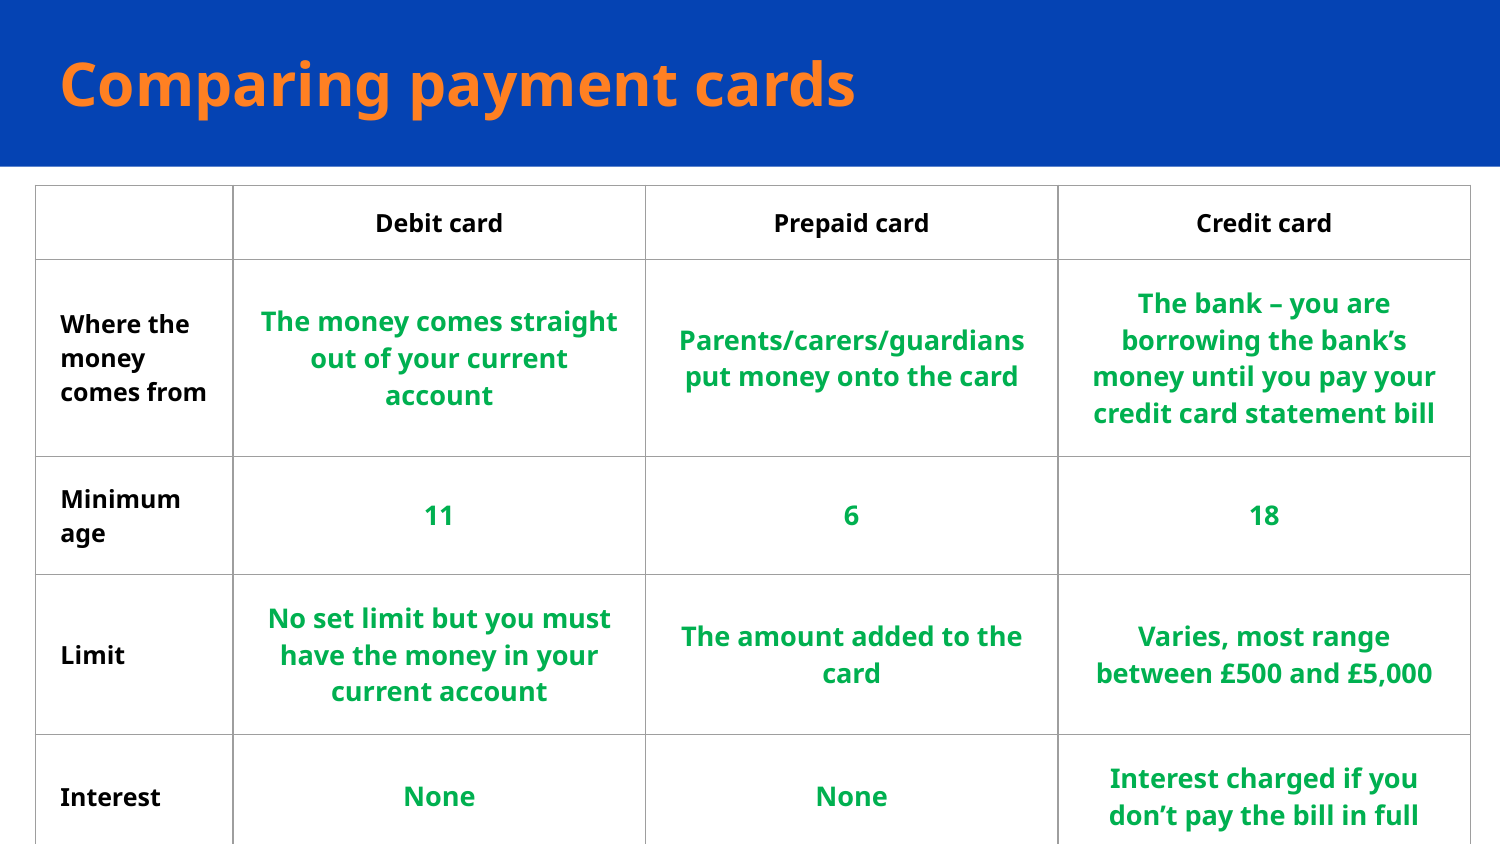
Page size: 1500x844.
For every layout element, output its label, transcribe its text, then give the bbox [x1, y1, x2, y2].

table_cell Varies, most range between £500 and £5,000 [1059, 575, 1470, 734]
table_cell Parents/carers/guardians put money onto the card [646, 260, 1057, 456]
table_cell 11 [234, 457, 645, 574]
table_cell Interest [36, 735, 232, 844]
table_cell The money comes straight out of your current account [234, 260, 645, 456]
title Comparing payment cards [44, 39, 1313, 125]
table_cell None [646, 735, 1057, 844]
table_cell The bank – you are borrowing the bank’s money until you pay your credit card statement bill [1059, 260, 1470, 456]
table_cell No set limit but you must have the money in your current account [234, 575, 645, 734]
table_cell 6 [646, 457, 1057, 574]
table_header [36, 186, 232, 259]
table_cell None [234, 735, 645, 844]
table_cell Interest charged if you don’t pay the bill in full [1059, 735, 1470, 844]
table_header Prepaid card [646, 186, 1057, 259]
table_header Credit card [1059, 186, 1470, 259]
table_cell 18 [1059, 457, 1470, 574]
table_cell Where the money comes from [36, 260, 232, 456]
table_cell The amount added to the card [646, 575, 1057, 734]
table_header Debit card [234, 186, 645, 259]
table_cell Limit [36, 575, 232, 734]
table_cell Minimum age [36, 457, 232, 574]
